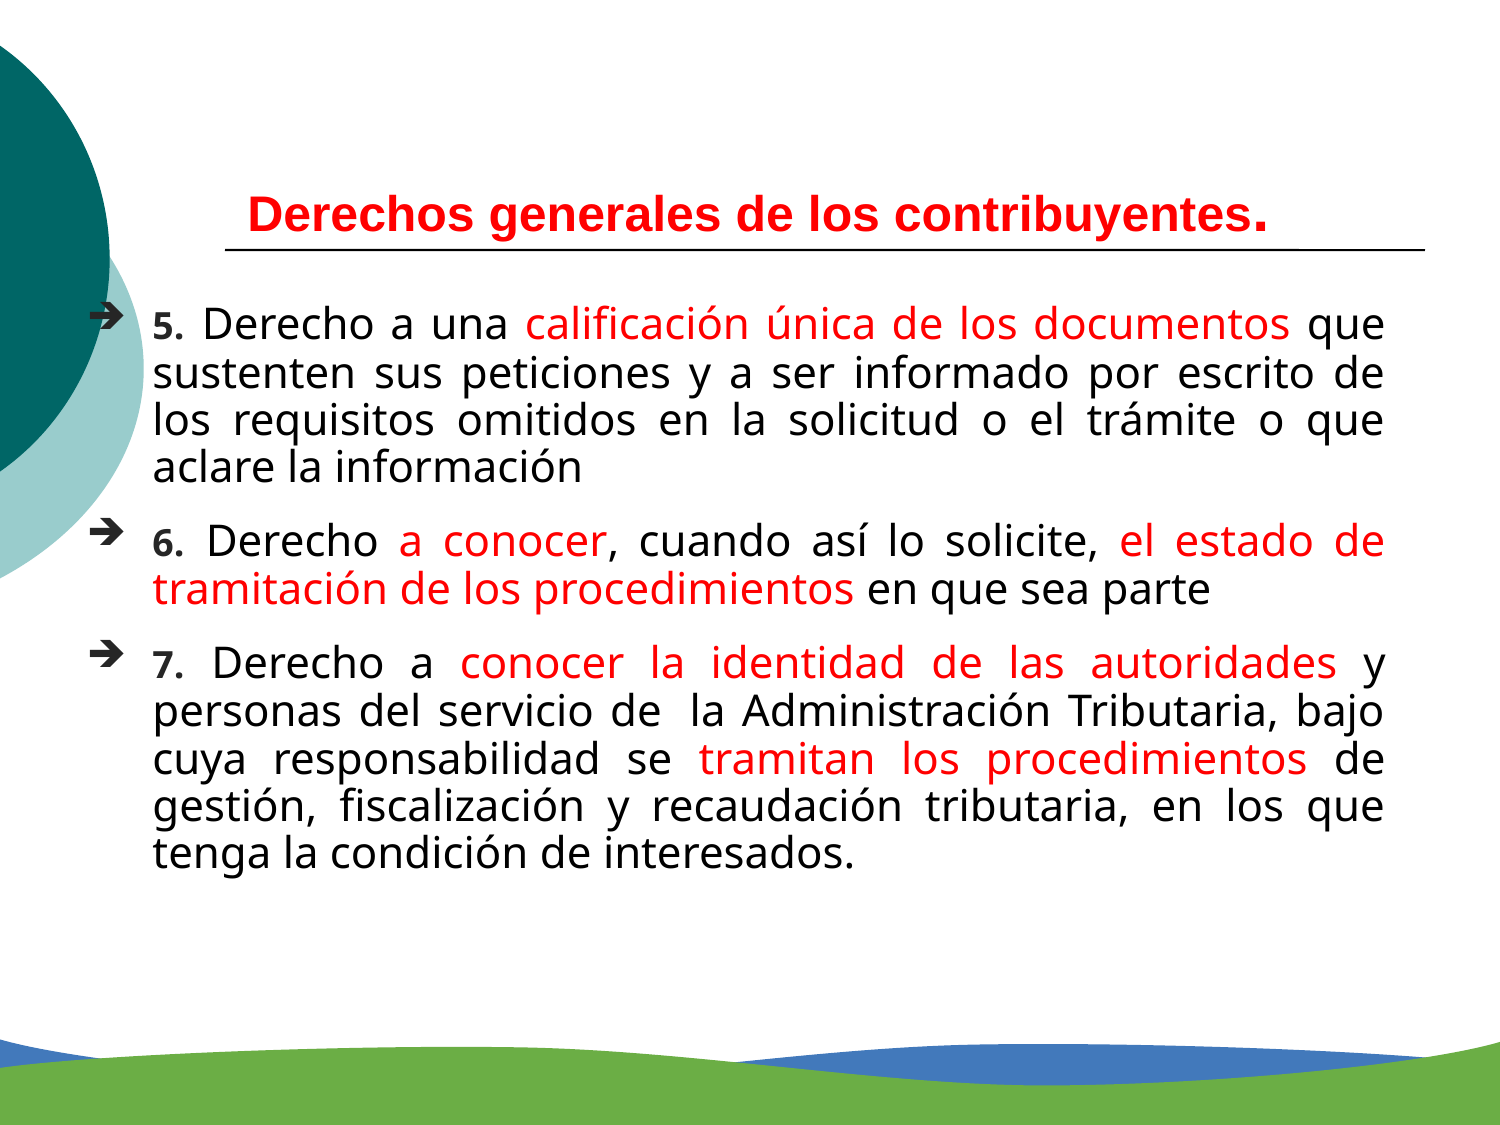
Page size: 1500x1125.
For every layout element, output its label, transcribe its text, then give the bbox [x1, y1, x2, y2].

text_box 5. Derecho a una calificación única de los documentos que sustenten sus peticiones y a ser informado por escrito de los requisitos omitidos en la solicitud o el trámite o que aclare la información 6. Derecho a conocer, cuando así lo solicite, el estado de tramitación de los procedimientos en que sea parte 7. Derecho a conocer la identidad de las autoridades y personas del servicio de la Administración Tributaria, bajo cuya responsabilidad se tramitan los procedimientos de gestión, fiscalización y recaudación tributaria, en los que tenga la condición de interesados. [75, 290, 1397, 896]
title Derechos generales de los contribuyentes. [231, 191, 1302, 253]
